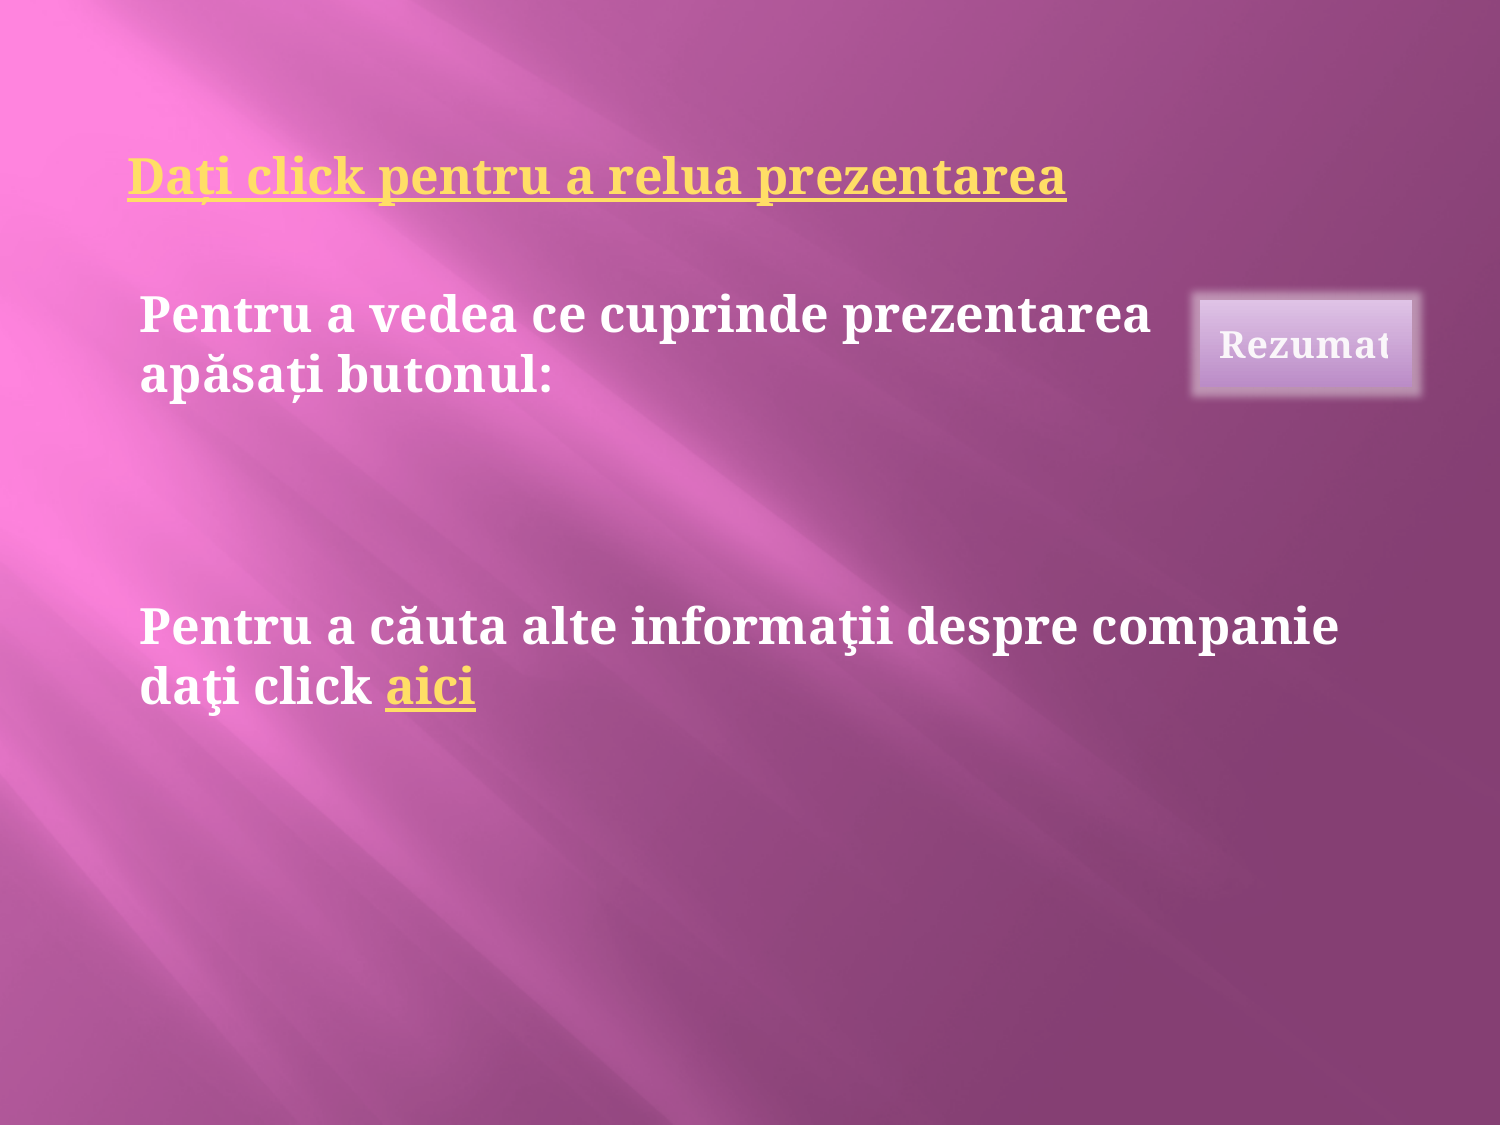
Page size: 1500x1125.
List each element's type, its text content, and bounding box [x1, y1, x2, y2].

text_box Pentru a căuta alte informaţii despre companie daţi click aici [124, 587, 1388, 731]
text_box Daţi click pentru a relua prezentarea [112, 137, 1100, 221]
text_box Pentru a vedea ce cuprinde prezentarea apăsaţi butonul: [124, 274, 1188, 410]
text_box Rezumat [1199, 299, 1413, 388]
